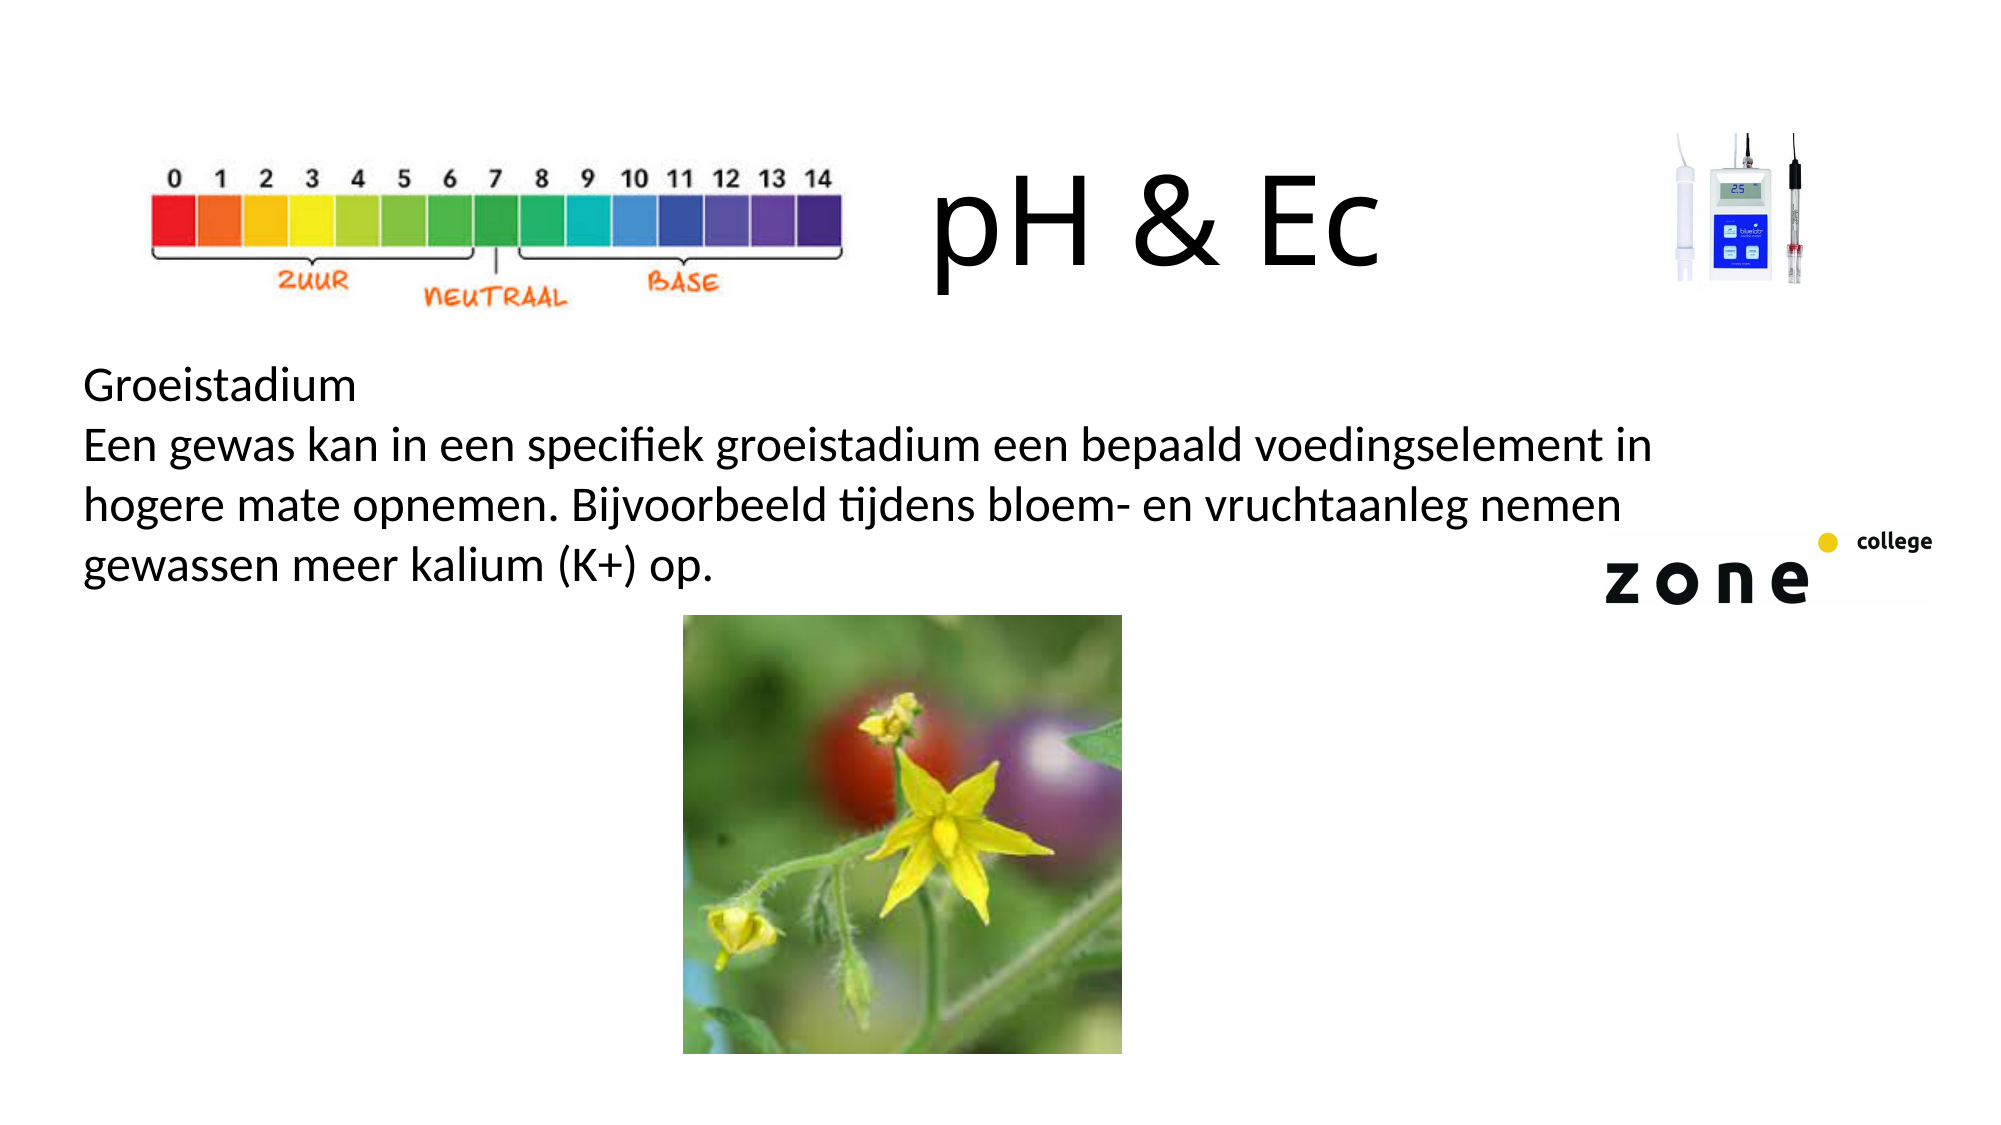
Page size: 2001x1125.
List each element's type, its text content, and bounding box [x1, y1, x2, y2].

picture [1606, 531, 1932, 605]
picture [1654, 133, 1821, 299]
text_box Groeistadium Een gewas kan in een specifiek groeistadium een bepaald voedingselement in hogere mate opnemen. Bijvoorbeeld tijdens bloem- en vruchtaanleg nemen gewassen meer kalium (K+) op. [68, 343, 1744, 659]
picture [683, 615, 1122, 1054]
text_box pH & Ec [912, 133, 1399, 298]
picture [136, 147, 860, 318]
